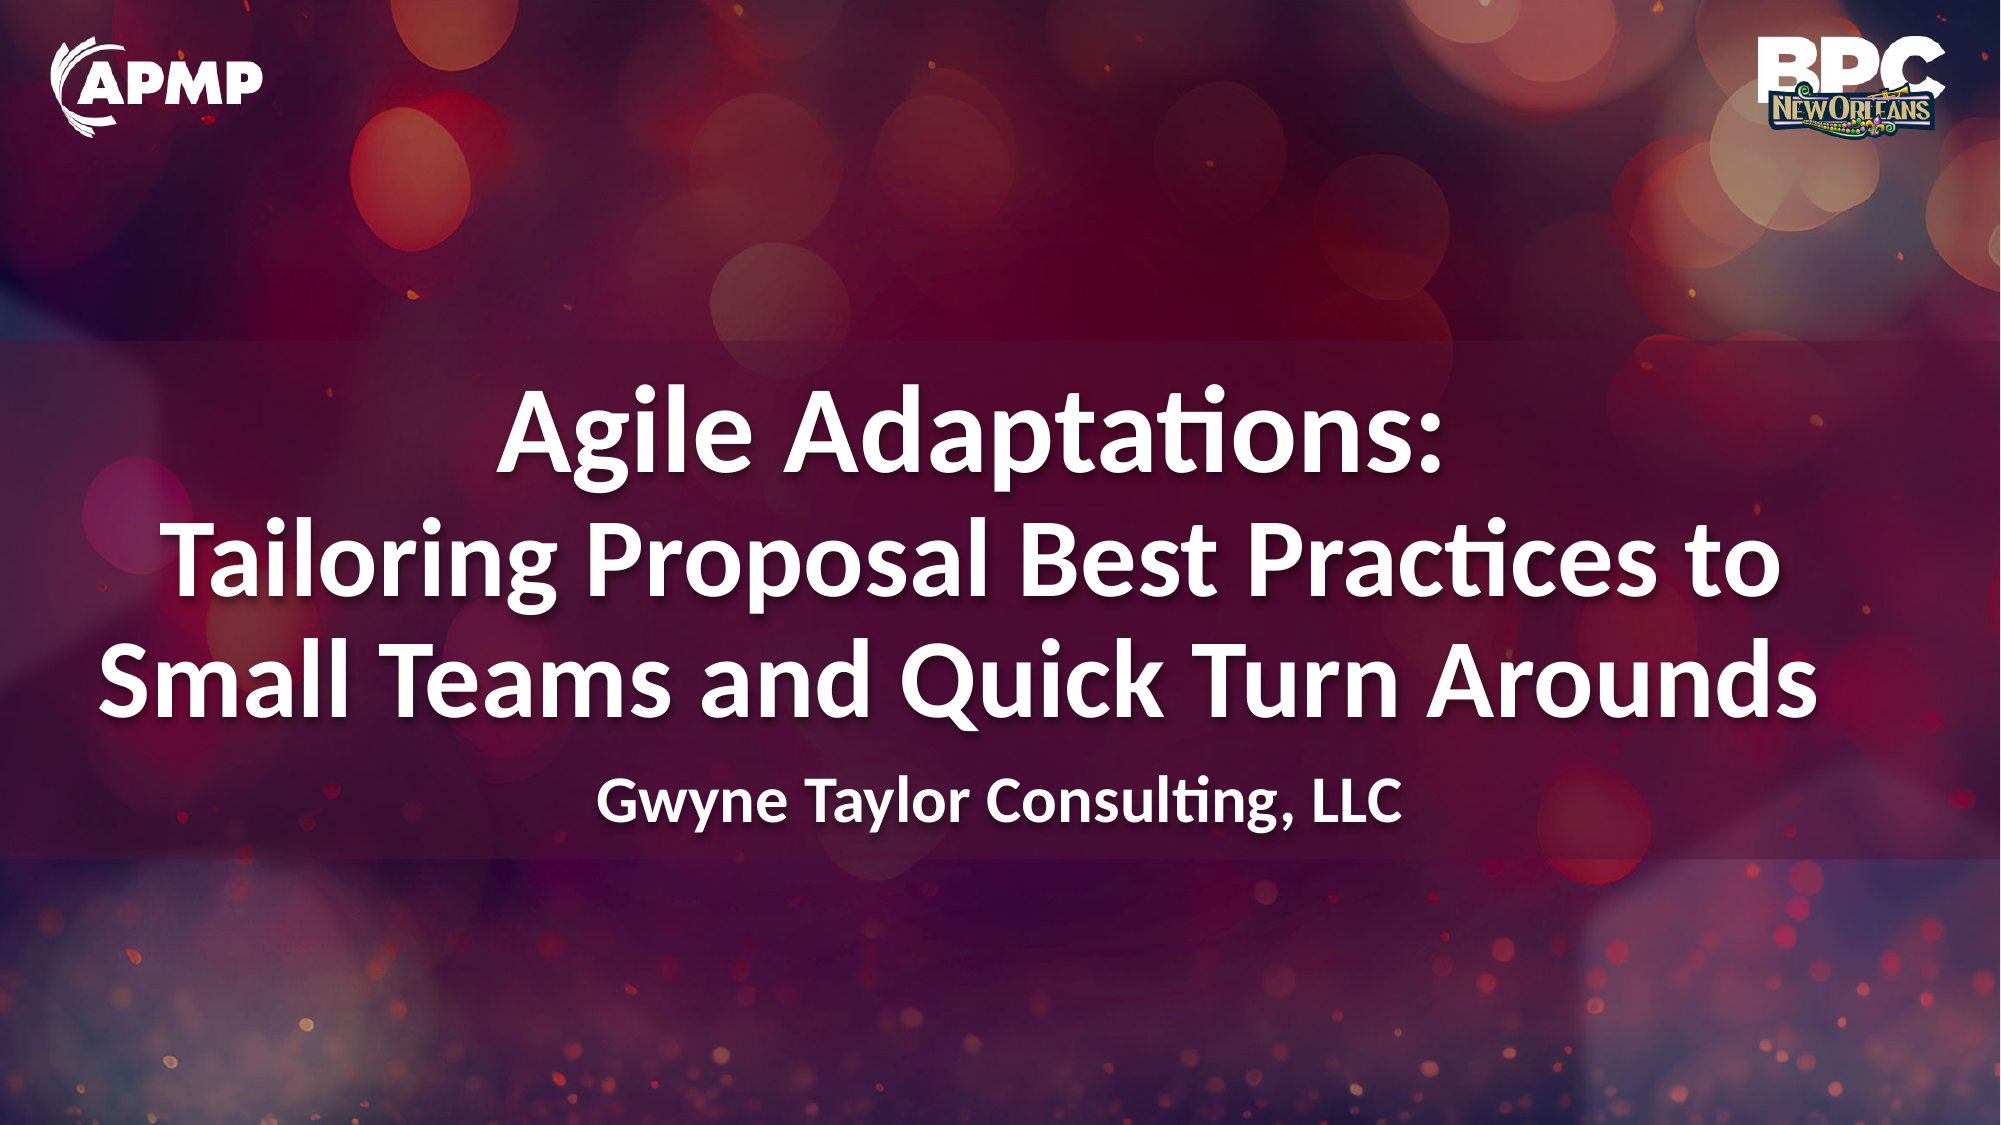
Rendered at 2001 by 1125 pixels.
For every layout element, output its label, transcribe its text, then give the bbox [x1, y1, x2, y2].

list Gwyne Taylor Consulting, LLC [137, 757, 1863, 885]
text_box [0, 340, 2000, 860]
picture [0, 0, 2001, 1125]
title Agile Adaptations: Tailoring Proposal Best Practices to Small Teams and Quick Turn Arounds [82, 356, 1863, 484]
